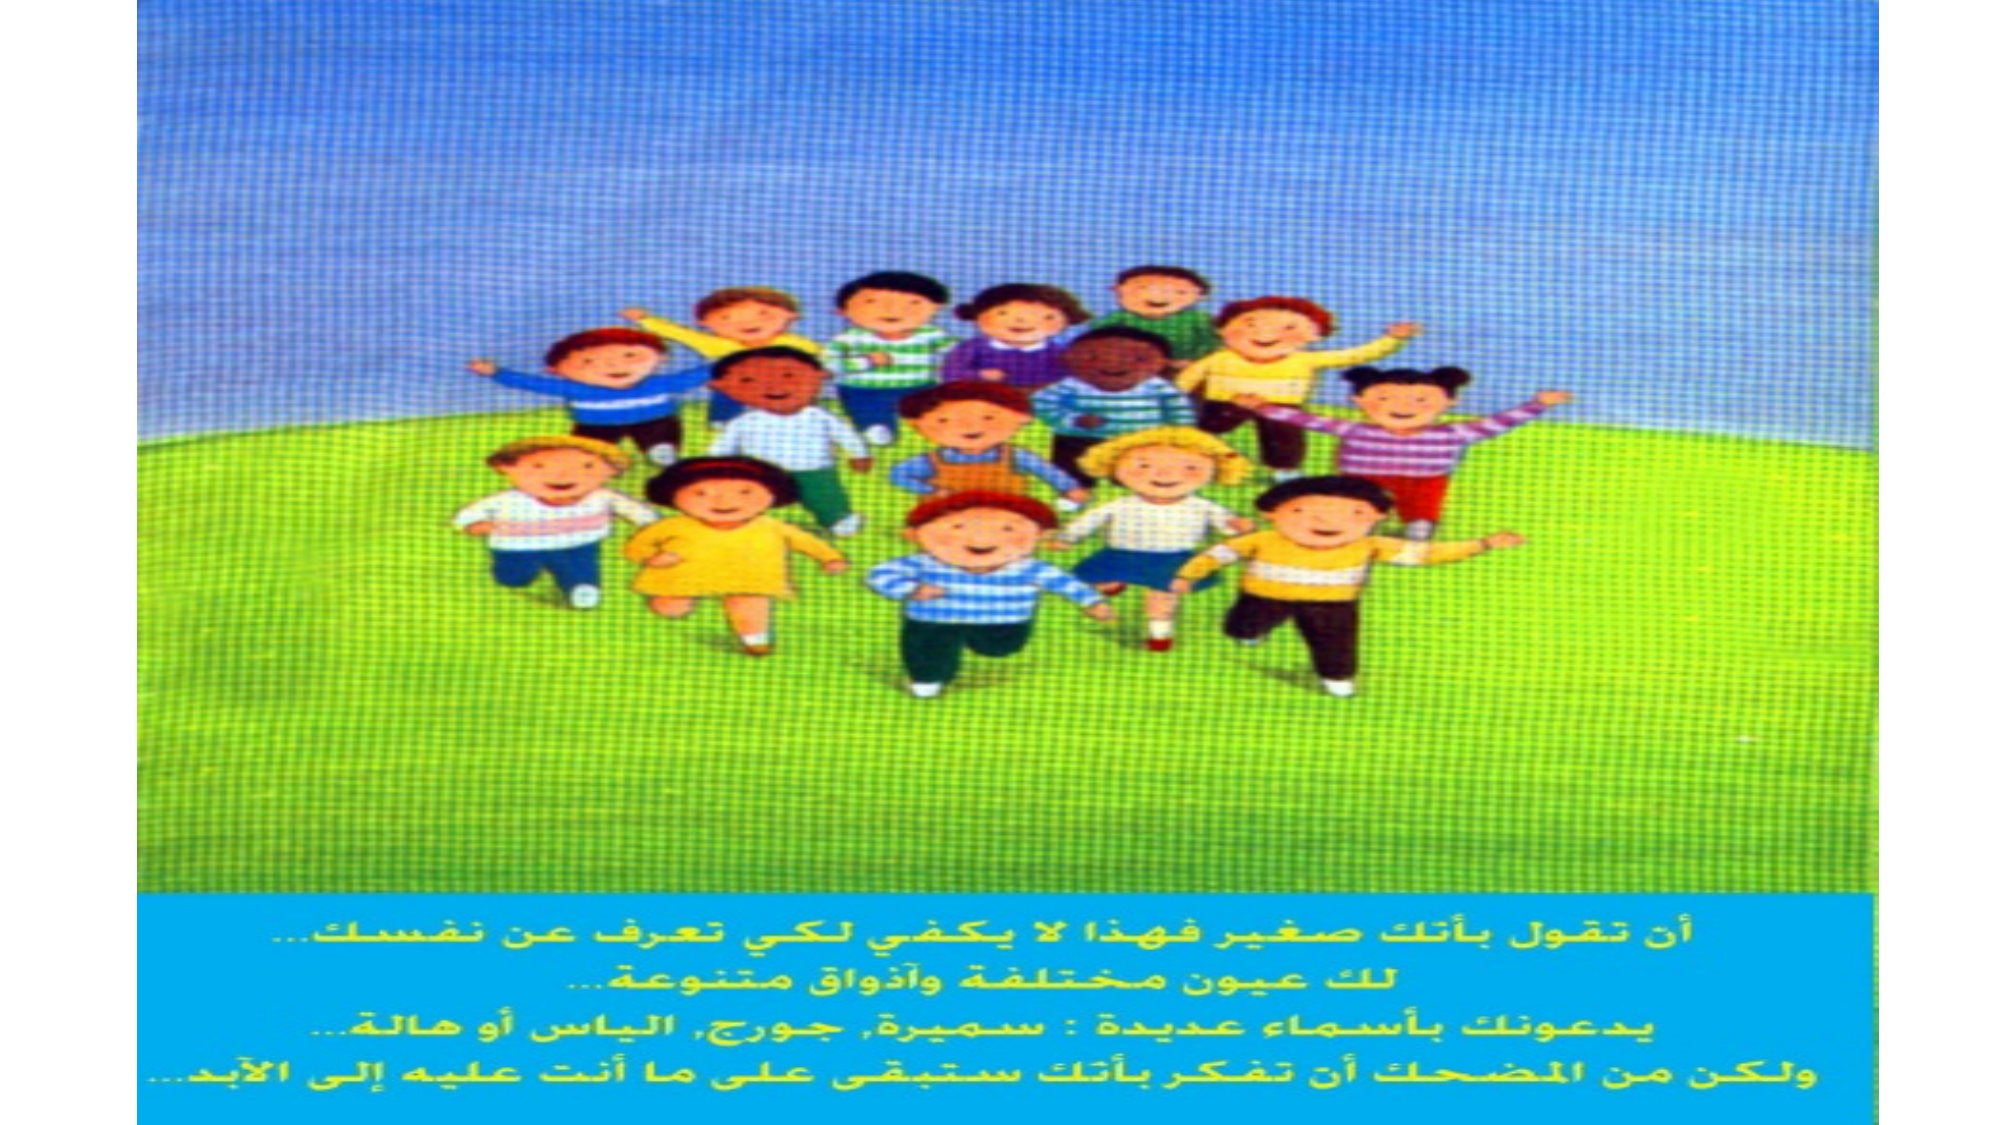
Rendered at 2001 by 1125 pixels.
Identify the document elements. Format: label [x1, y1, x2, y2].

list [137, 0, 1879, 1125]
